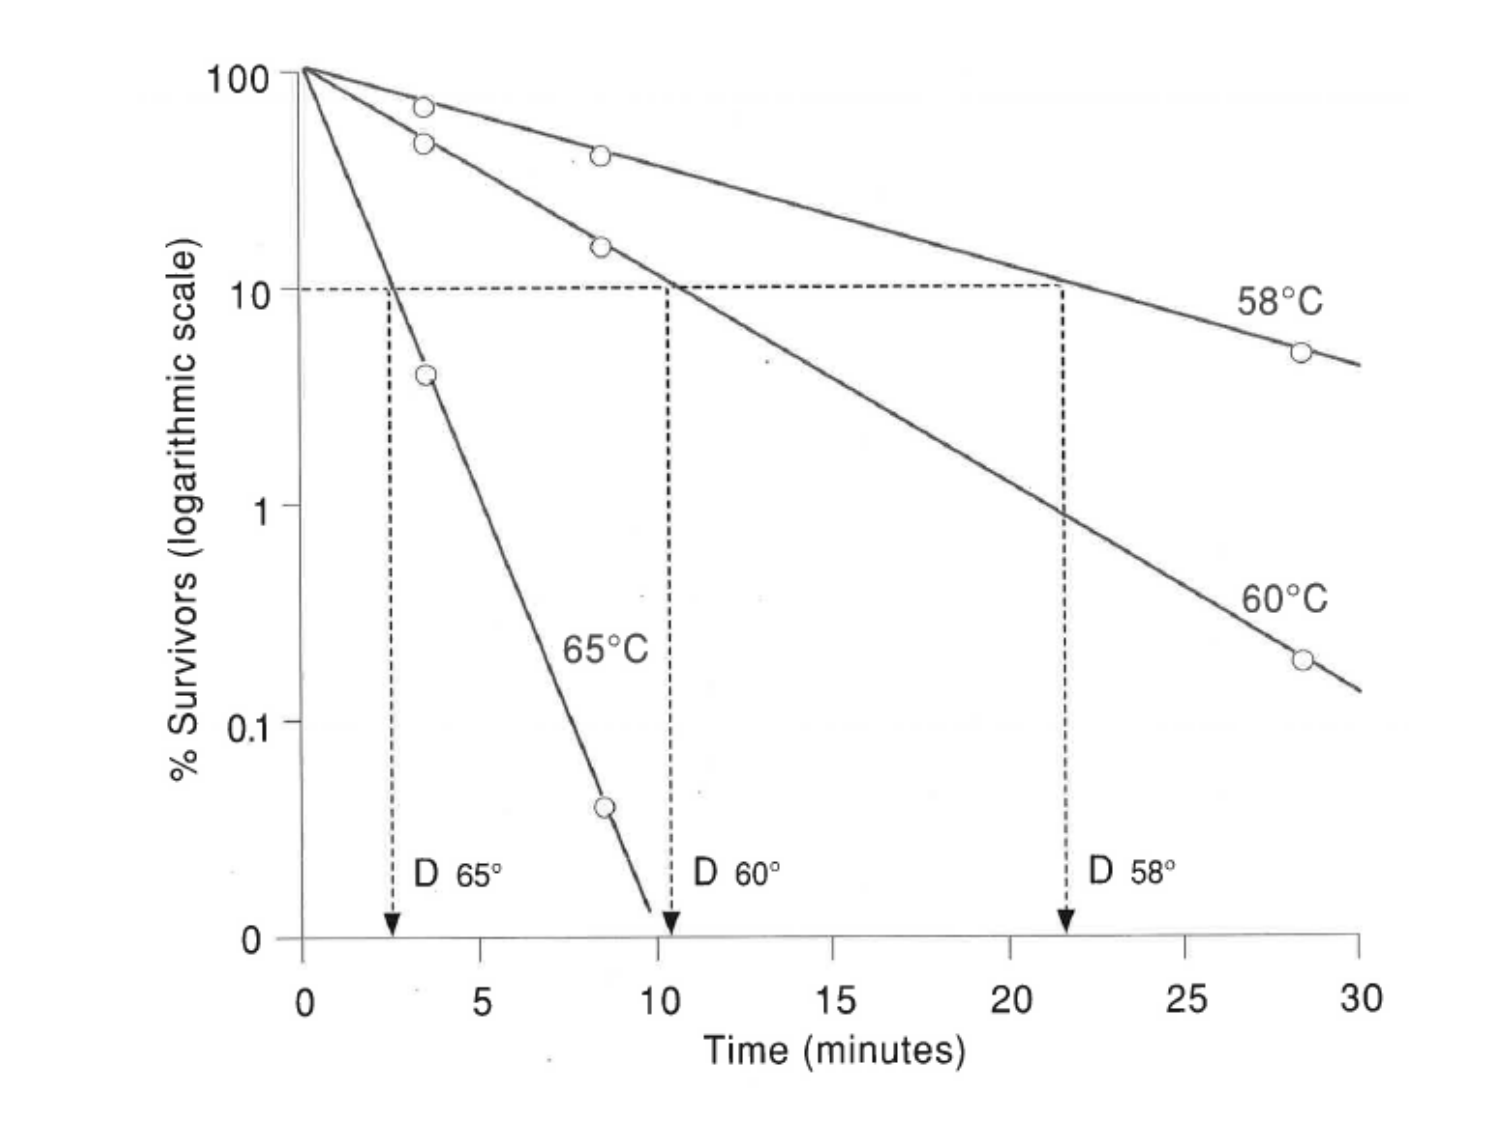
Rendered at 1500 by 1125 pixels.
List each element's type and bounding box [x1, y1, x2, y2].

picture [137, 49, 1409, 1088]
